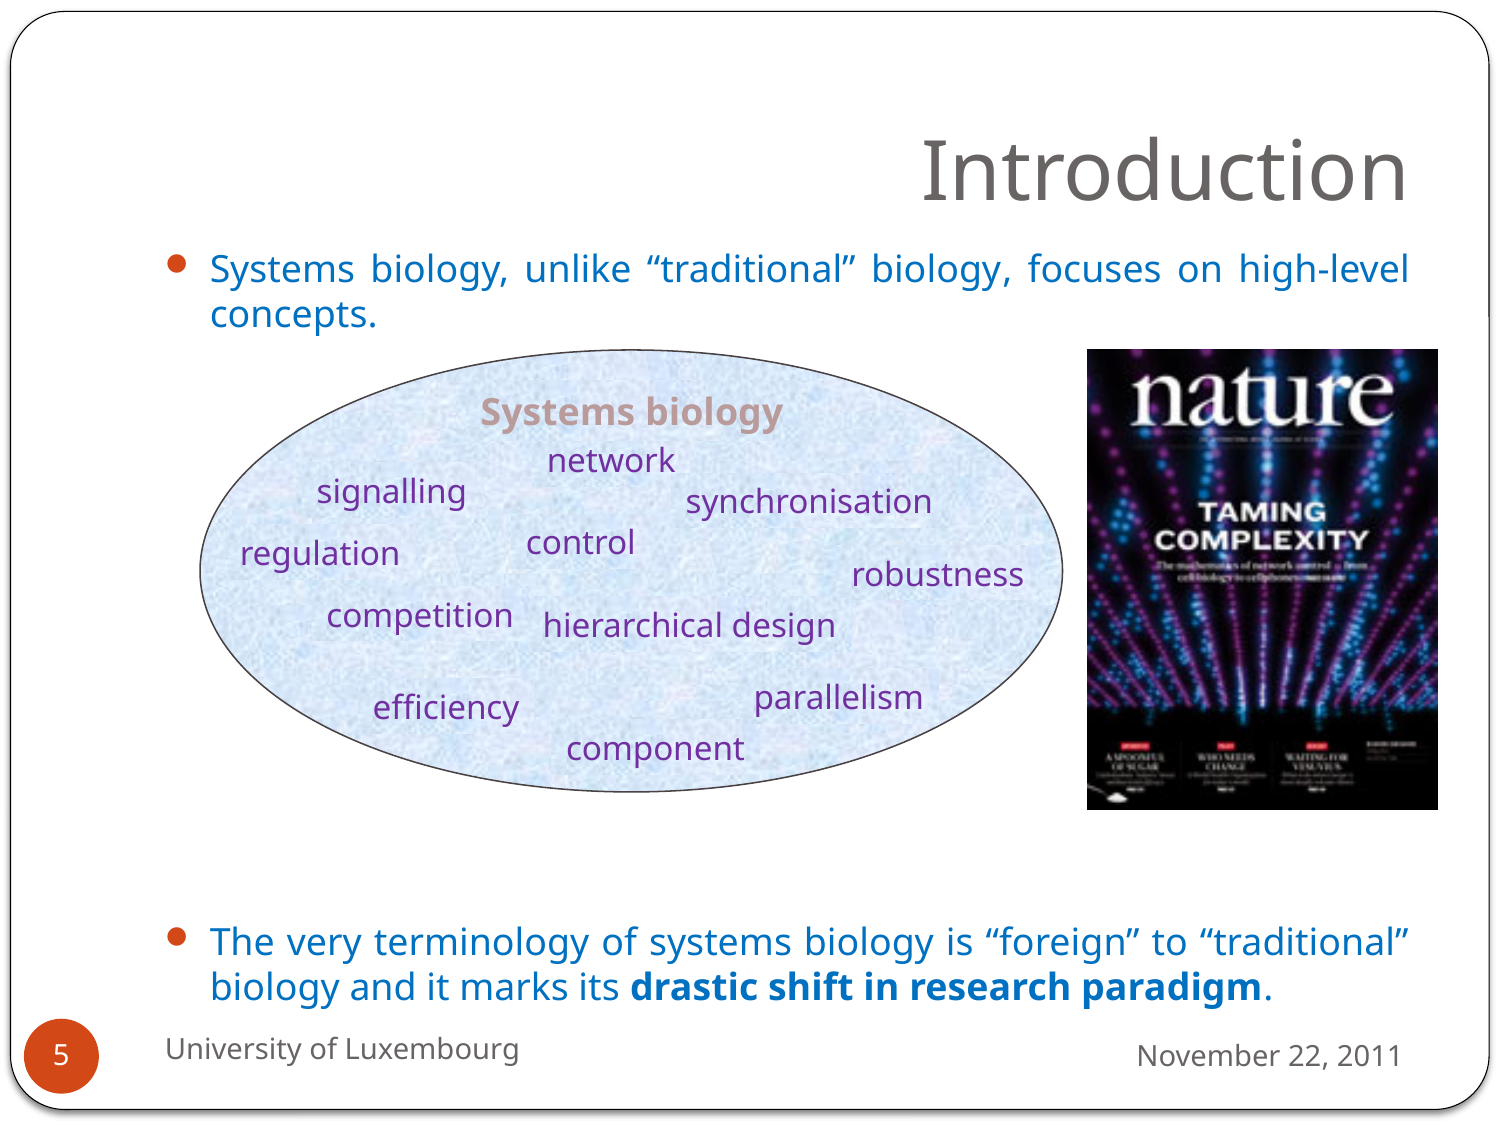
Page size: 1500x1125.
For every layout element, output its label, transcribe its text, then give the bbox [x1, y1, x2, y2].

title Introduction [150, 45, 1425, 233]
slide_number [1012, 1015, 1419, 1094]
footer University of Luxembourg [150, 1012, 800, 1088]
picture [1087, 349, 1438, 810]
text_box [199, 349, 1063, 793]
slide_number 5 [23, 1018, 99, 1094]
list Systems biology, unlike “traditional” biology, focuses on high-level concepts. The very terminology of systems biology is “foreign” to “traditional” biology and it marks its drastic shift in research paradigm. [150, 237, 1425, 988]
